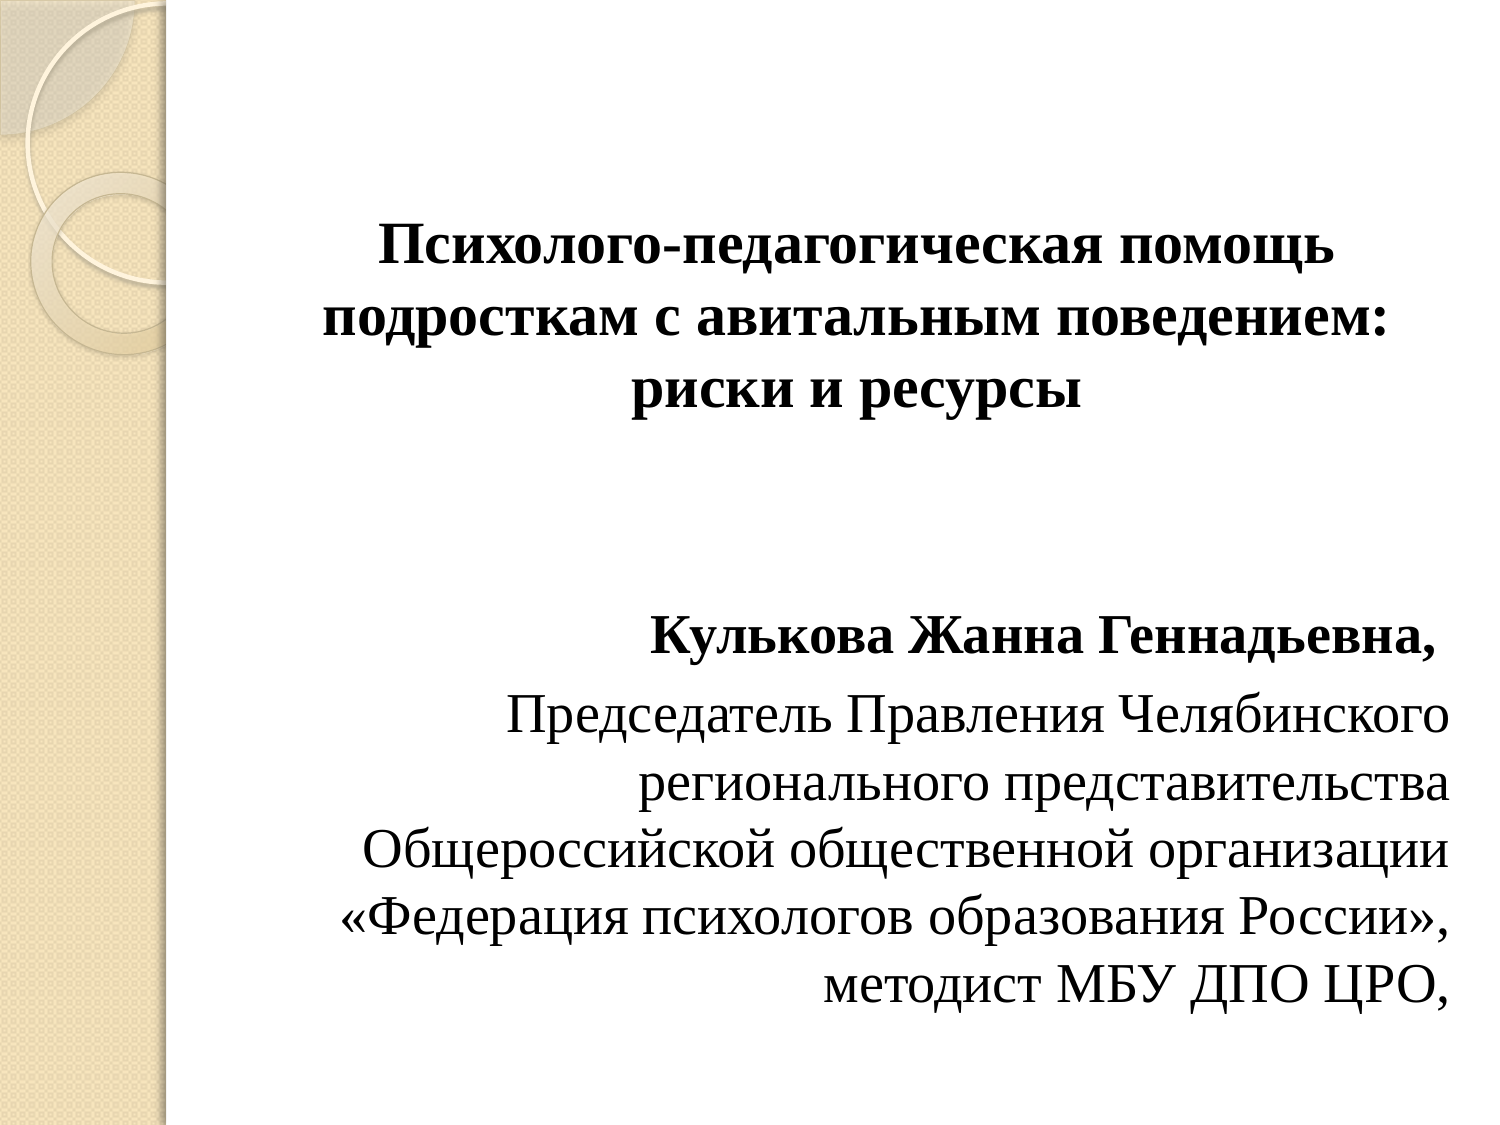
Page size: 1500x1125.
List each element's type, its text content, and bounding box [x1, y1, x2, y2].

list Психолого-педагогическая помощь подросткам с авитальным поведением: риски и ресурсы Кулькова Жанна Геннадьевна, Председатель Правления Челябинского регионального представительства Общероссийской общественной организации «Федерация психологов образования России», методист МБУ ДПО ЦРО, [235, 196, 1466, 1025]
